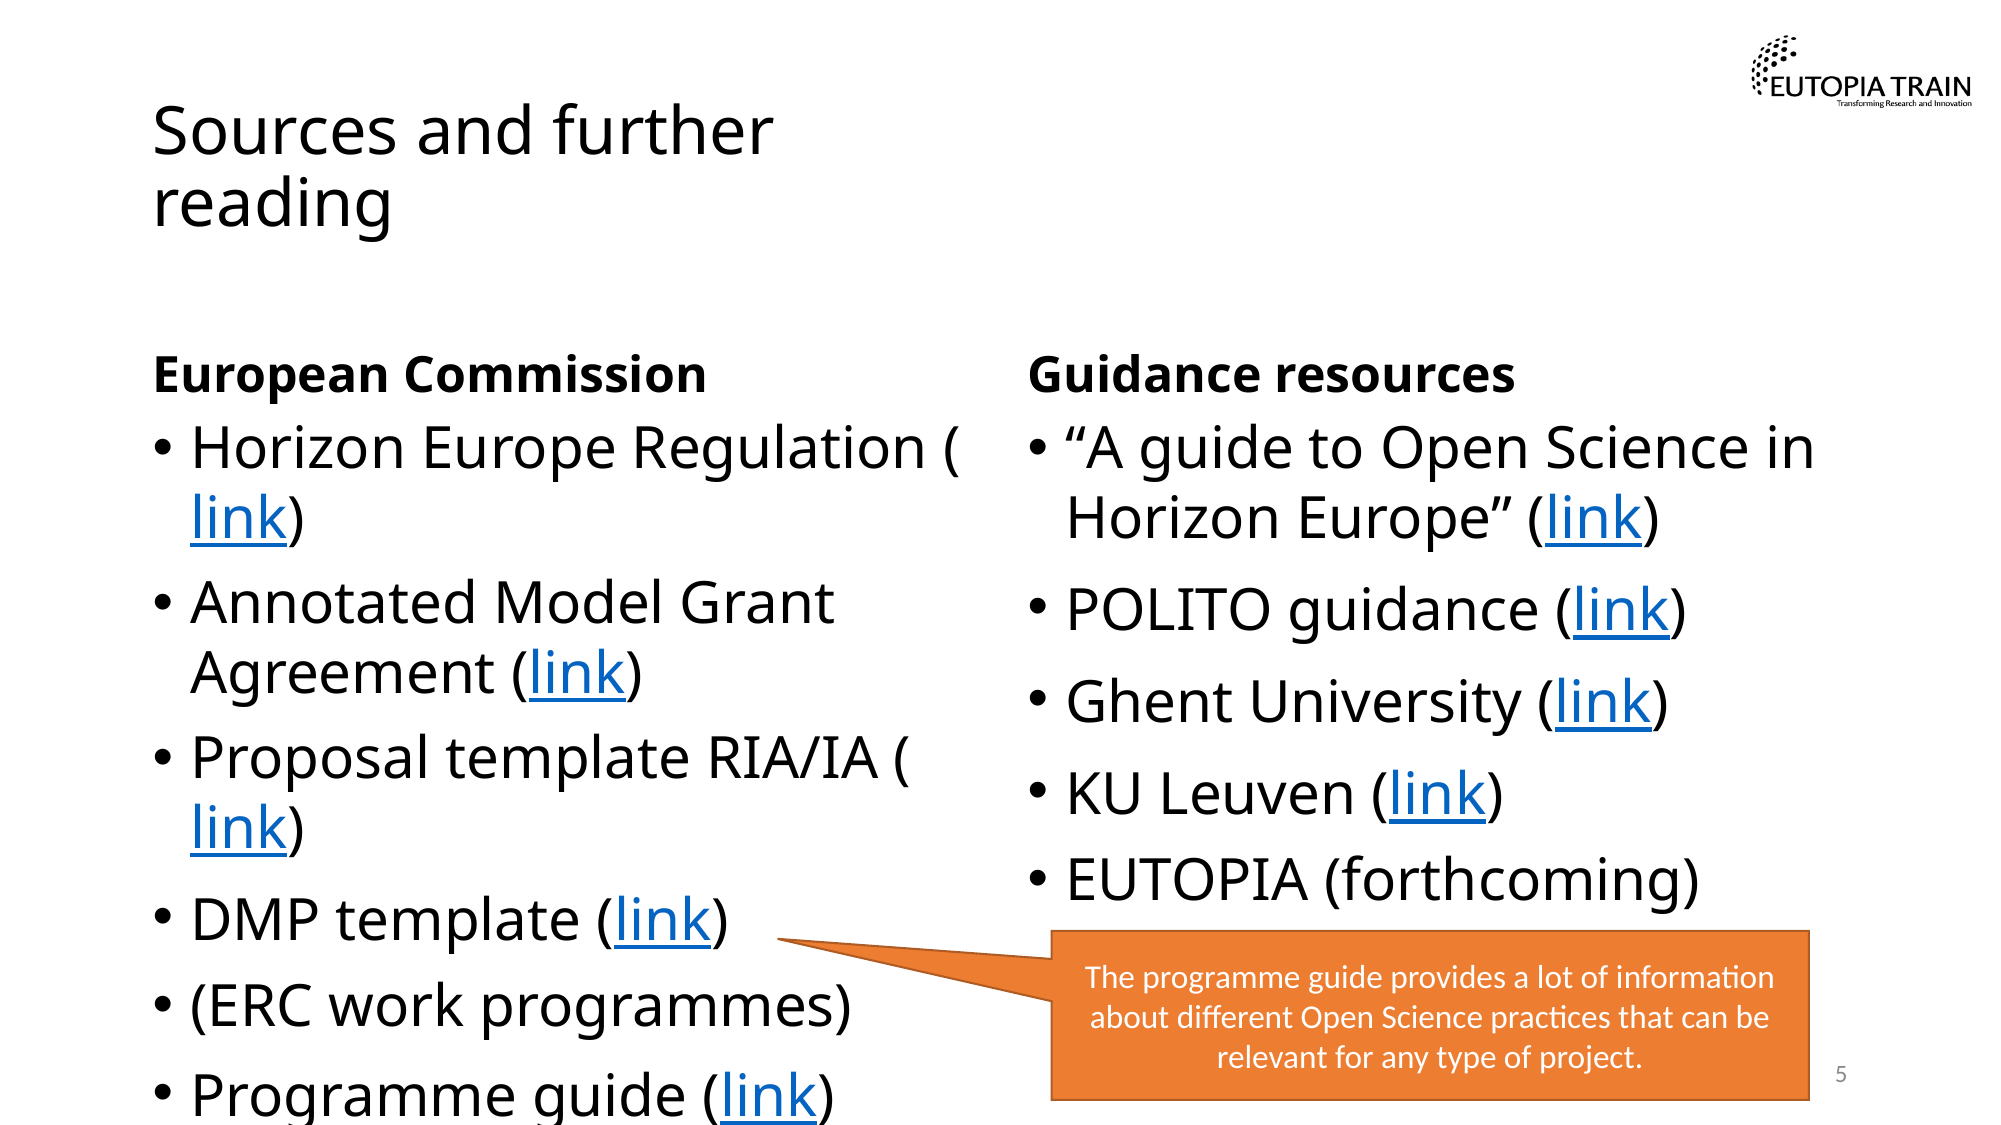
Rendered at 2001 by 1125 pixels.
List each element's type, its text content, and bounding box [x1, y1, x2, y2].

title Sources and further reading [137, 59, 1013, 278]
list “A guide to Open Science in Horizon Europe” (link) POLITO guidance (link) Ghent University (link) KU Leuven (link) EUTOPIA (forthcoming) [1012, 410, 1863, 1016]
picture [1749, 31, 1976, 111]
slide_number 5 [1412, 1042, 1863, 1103]
list European Commission [137, 275, 984, 410]
list Horizon Europe Regulation (link) Annotated Model Grant Agreement (link) Proposal template RIA/IA (link) DMP template (link) (ERC work programmes) Programme guide (link) [137, 410, 984, 1016]
list Guidance resources [1012, 275, 1863, 410]
text_box The programme guide provides a lot of information about different Open Science practices that can be relevant for any type of project. [777, 929, 1810, 1101]
